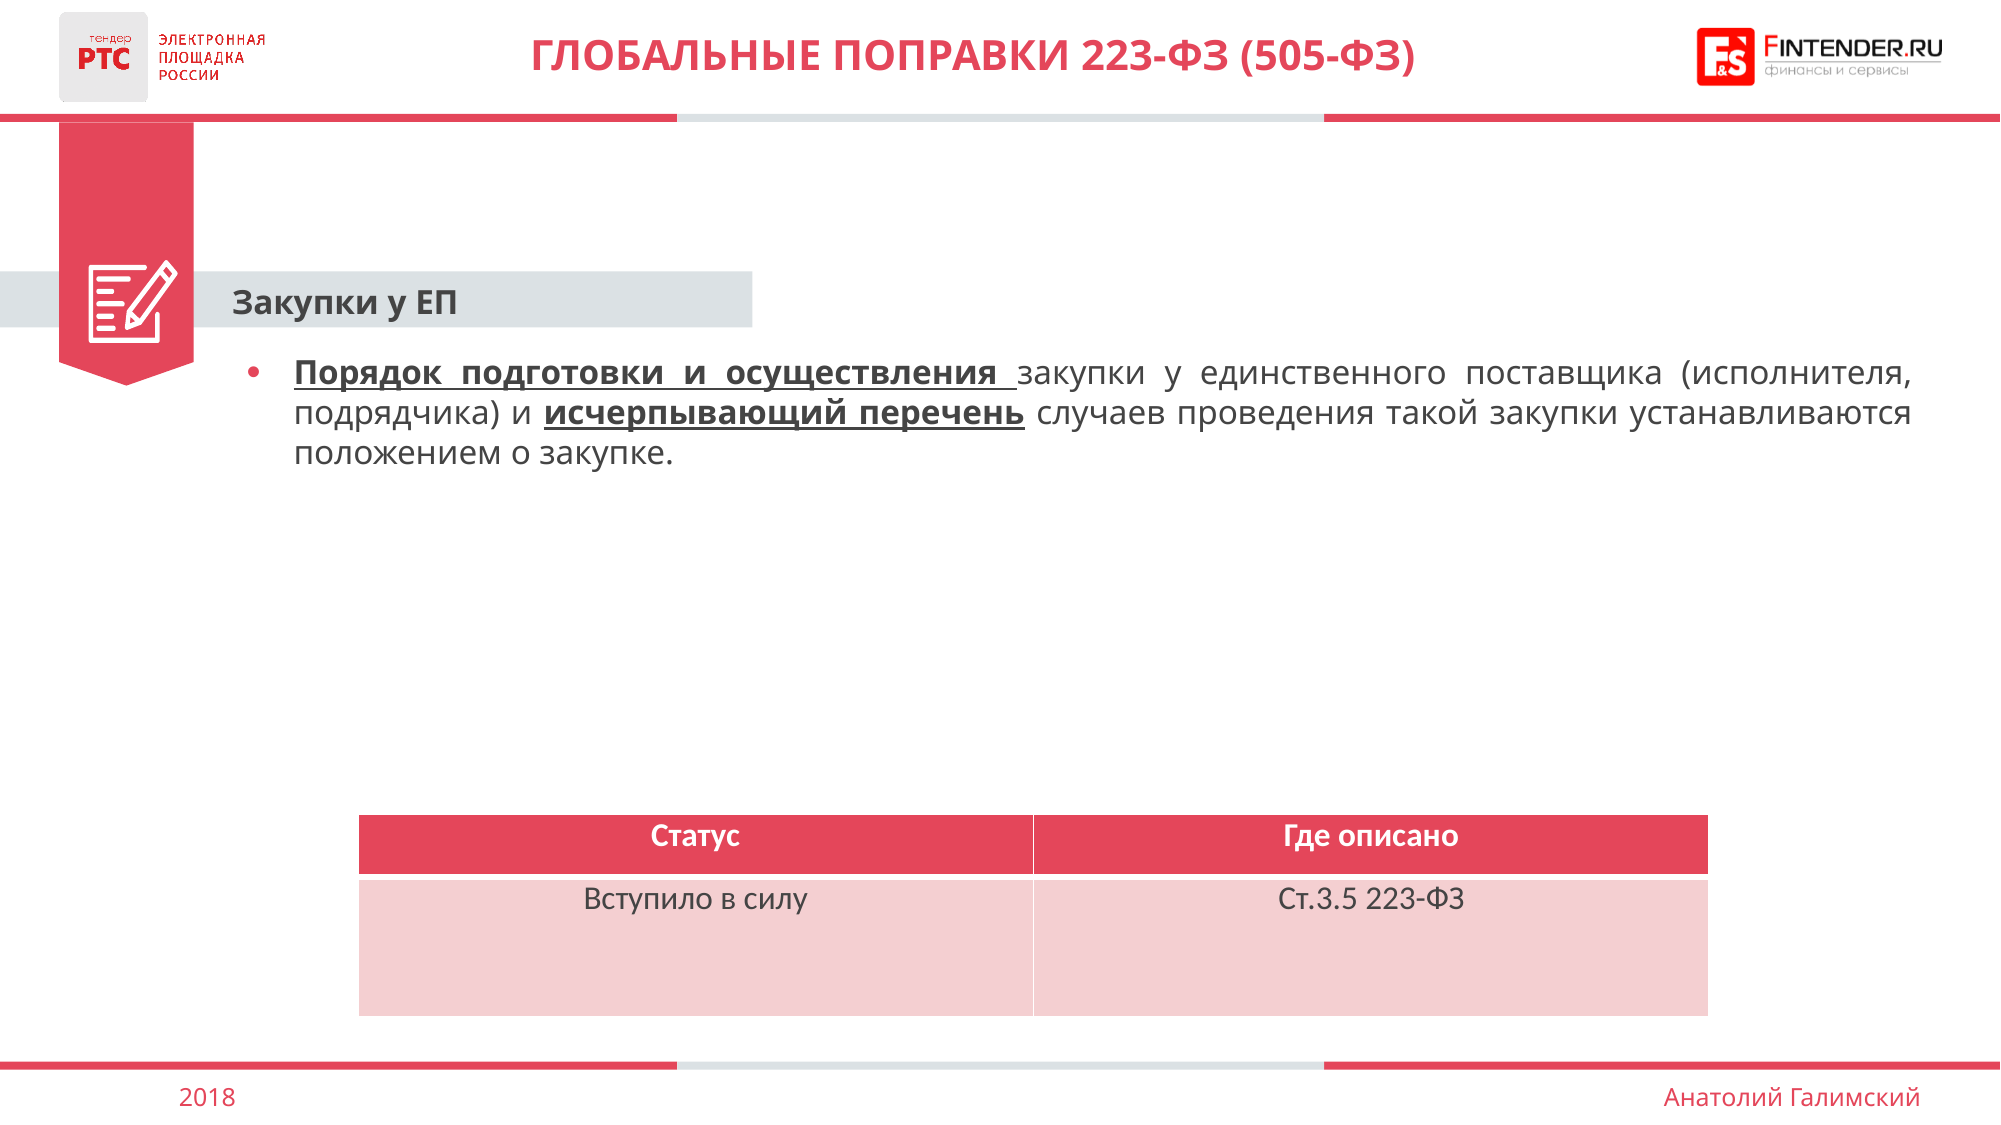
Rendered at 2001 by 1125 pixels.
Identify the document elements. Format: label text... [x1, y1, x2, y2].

picture [1696, 18, 1942, 95]
text_box [195, 270, 753, 328]
text_box Анатолий Галимский [1584, 1073, 2000, 1119]
table_header Статус [359, 815, 1033, 874]
table_cell Вступило в силу [359, 880, 1033, 1016]
text_box Закупки у ЕП [231, 281, 960, 322]
title ГЛОБАЛЬНЫЕ ПОПРАВКИ 223-фз (505-фз) [294, 0, 1652, 114]
text_box [58, 121, 195, 387]
picture [59, 12, 265, 102]
text_box [0, 270, 58, 328]
text_box Порядок подготовки и осуществления закупки у единственного поставщика (исполнителя, подрядчика) и исчерпывающий перечень случаев проведения такой закупки устанавливаются положением о закупке. [231, 344, 1929, 479]
table_header Где описано [1034, 815, 1708, 874]
table_cell Ст.3.5 223-ФЗ [1034, 880, 1708, 1016]
text_box [124, 260, 178, 330]
text_box 2018 [0, 1073, 415, 1119]
text_box [88, 264, 160, 343]
